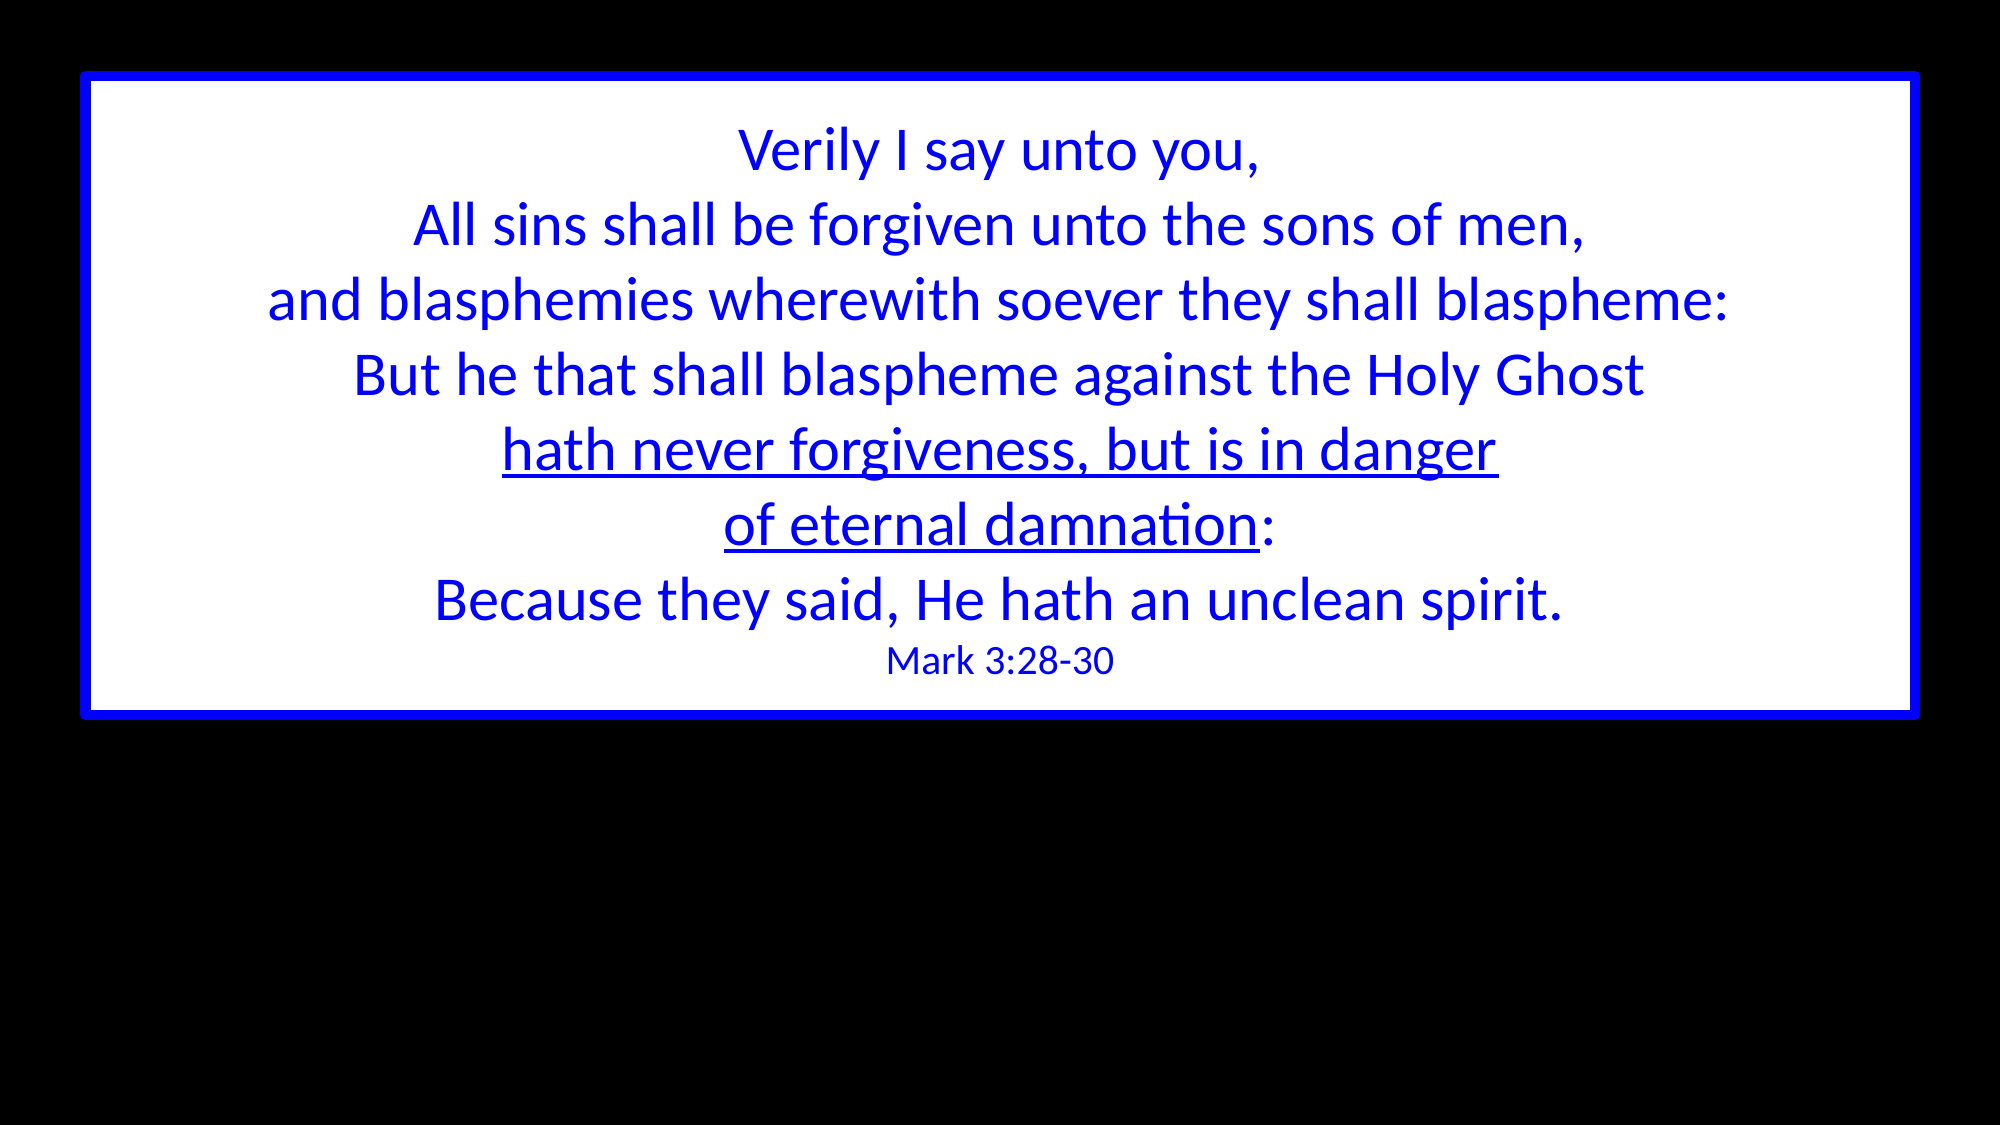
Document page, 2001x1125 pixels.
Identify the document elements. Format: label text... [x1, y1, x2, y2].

text_box Verily I say unto you, All sins shall be forgiven unto the sons of men, and blasphemies wherewith soever they shall blaspheme: But he that shall blaspheme against the Holy Ghost hath never forgiveness, but is in danger of eternal damnation: Because they said, He hath an unclean spirit. Mark 3:28-30 [85, 75, 1915, 716]
